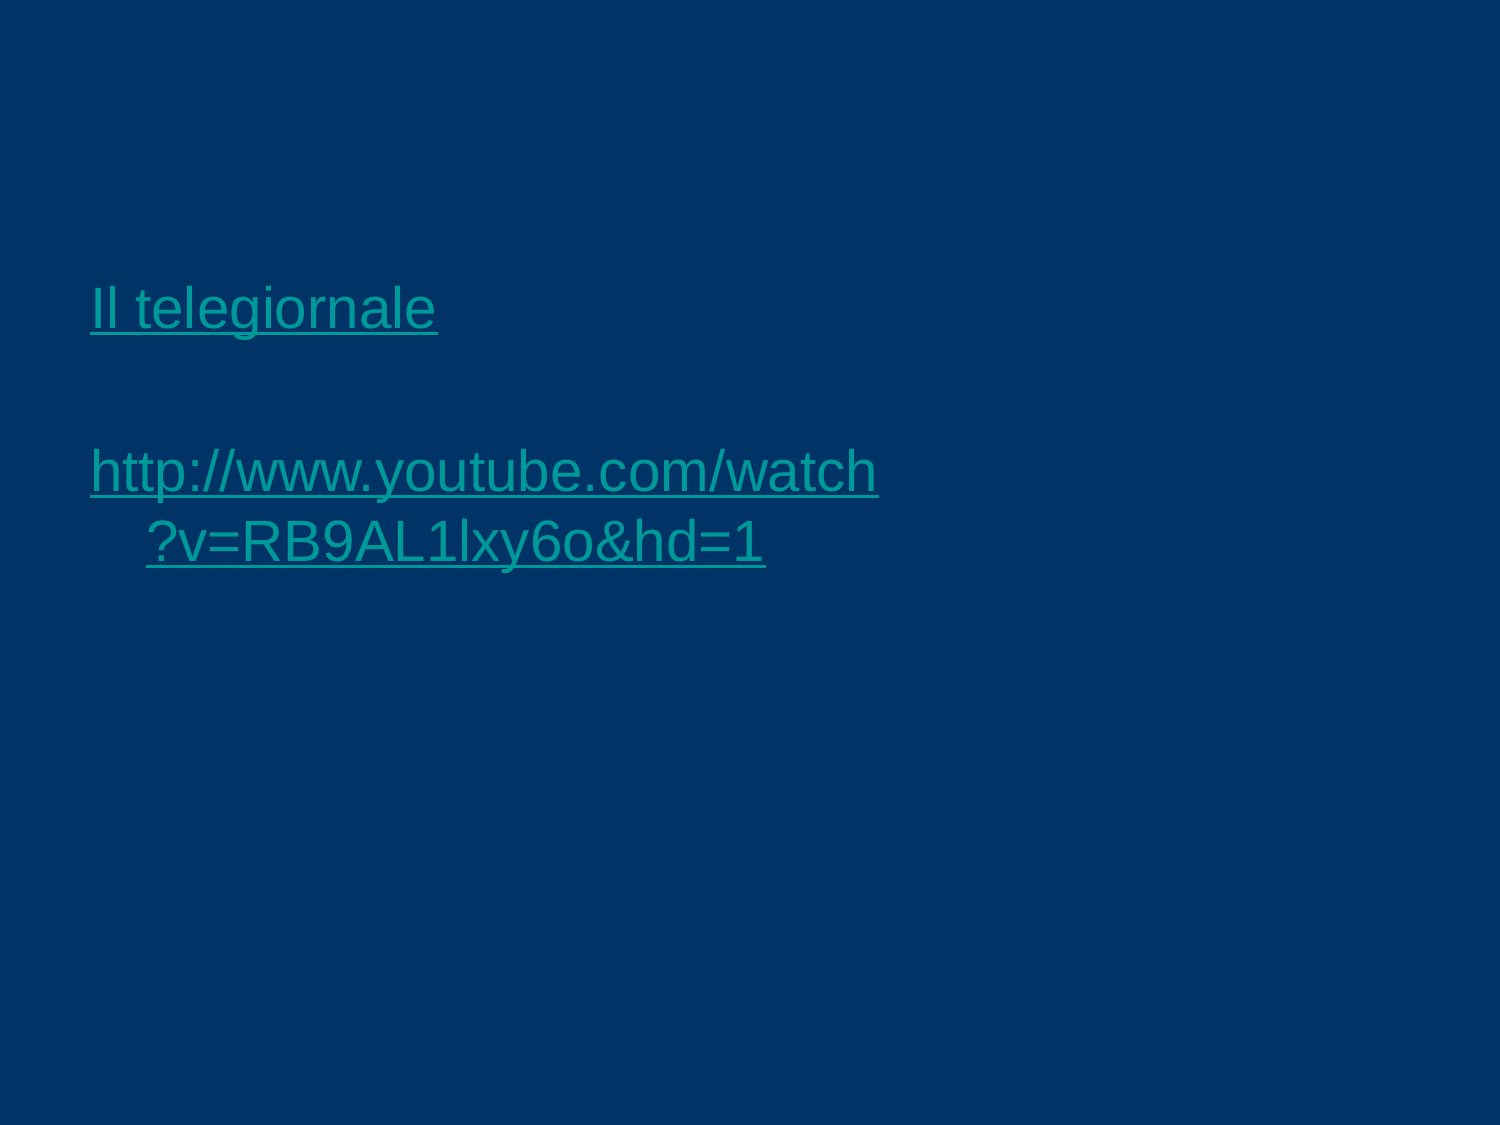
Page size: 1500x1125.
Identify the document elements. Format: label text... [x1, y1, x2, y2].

list Il telegiornale http://www.youtube.com/watch?v=RB9AL1lxy6o&hd=1 [74, 262, 1426, 1006]
